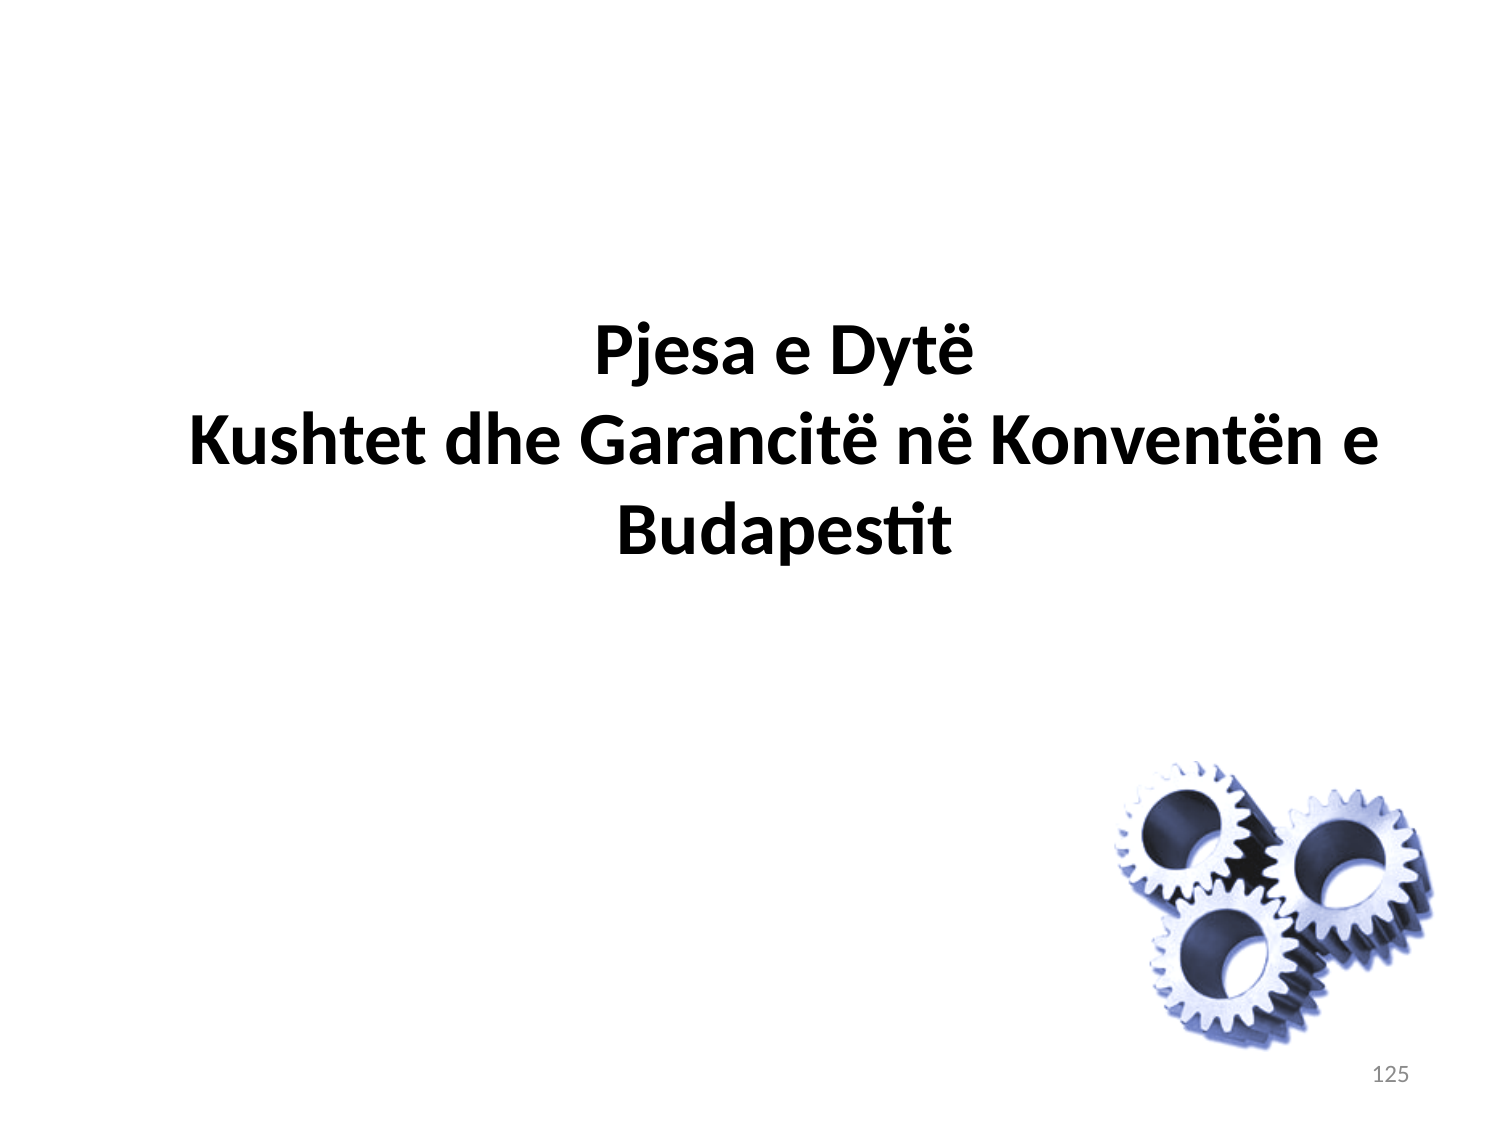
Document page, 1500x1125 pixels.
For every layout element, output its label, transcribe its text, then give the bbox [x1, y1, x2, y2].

slide_number 125 [1074, 1042, 1425, 1103]
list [1112, 761, 1436, 1052]
title Pjesa e Dytë Kushtet dhe Garancitë në Konventën e Budapestit [109, 247, 1461, 622]
